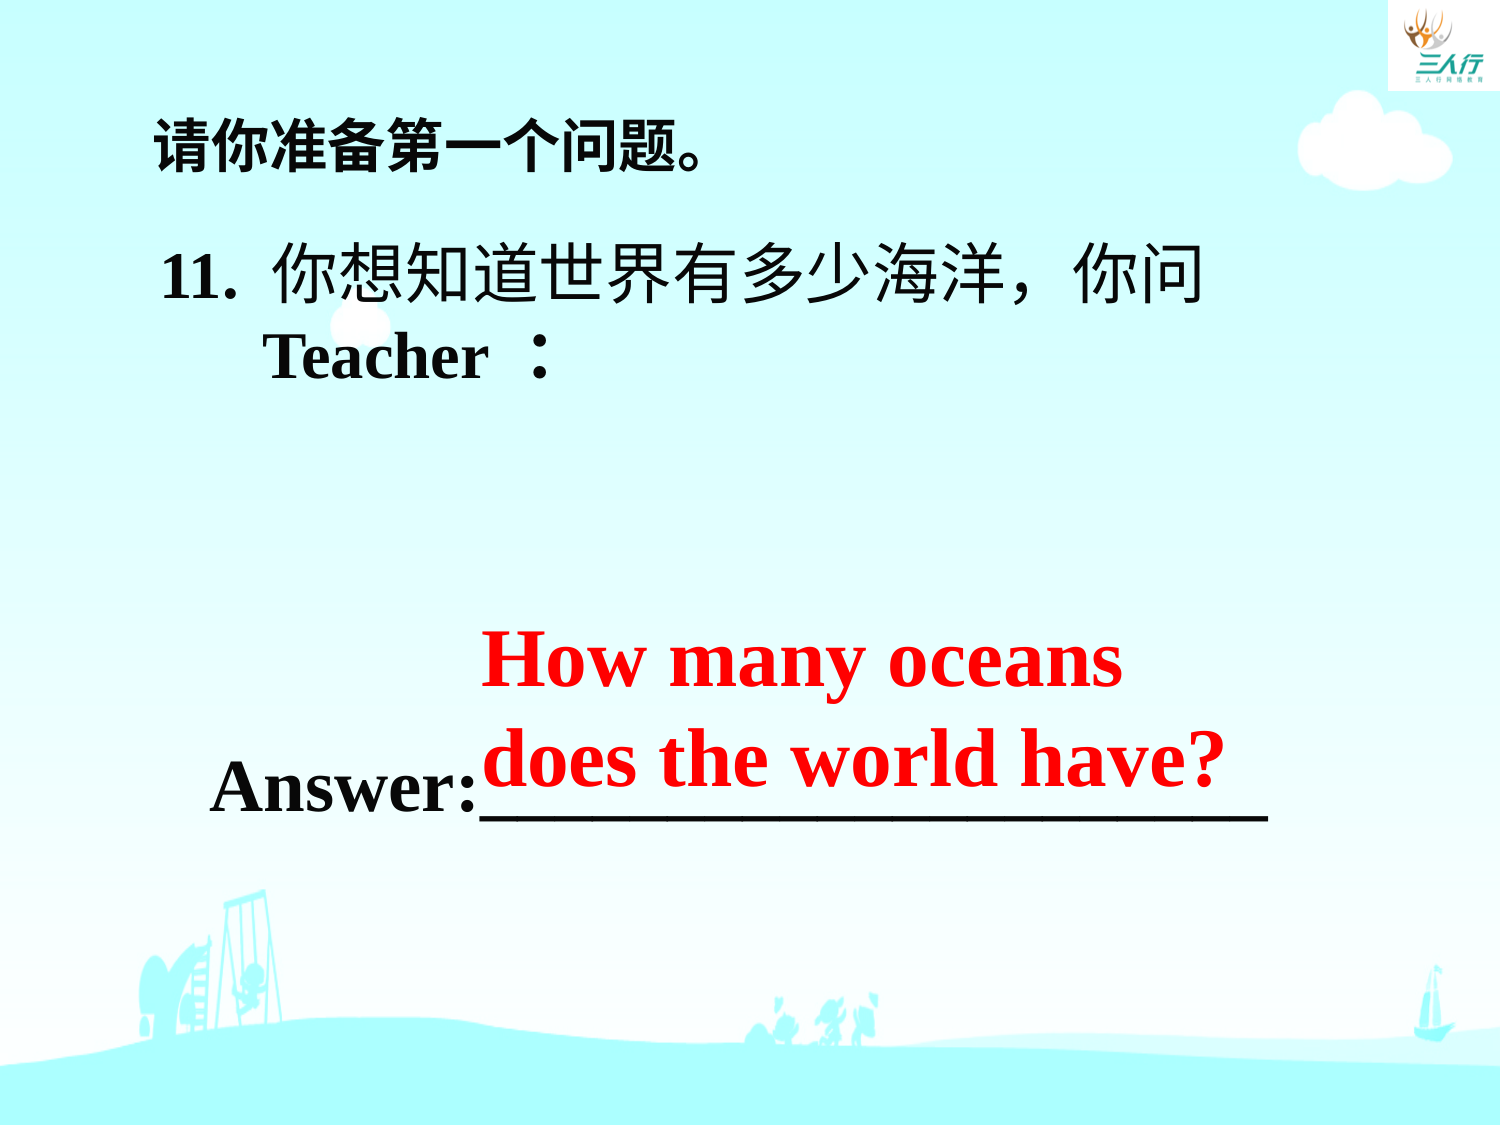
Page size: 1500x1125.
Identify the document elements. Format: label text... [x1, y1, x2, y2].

text_box How many oceans does the world have? [466, 595, 1306, 811]
picture [1387, 0, 1500, 91]
text_box Answer:_____________________ [194, 729, 1294, 834]
text_box 11. 你想知道世界有多少海洋，你问 Teacher ： [159, 231, 1400, 398]
text_box 请你准备第一个问题。 [64, 101, 833, 187]
